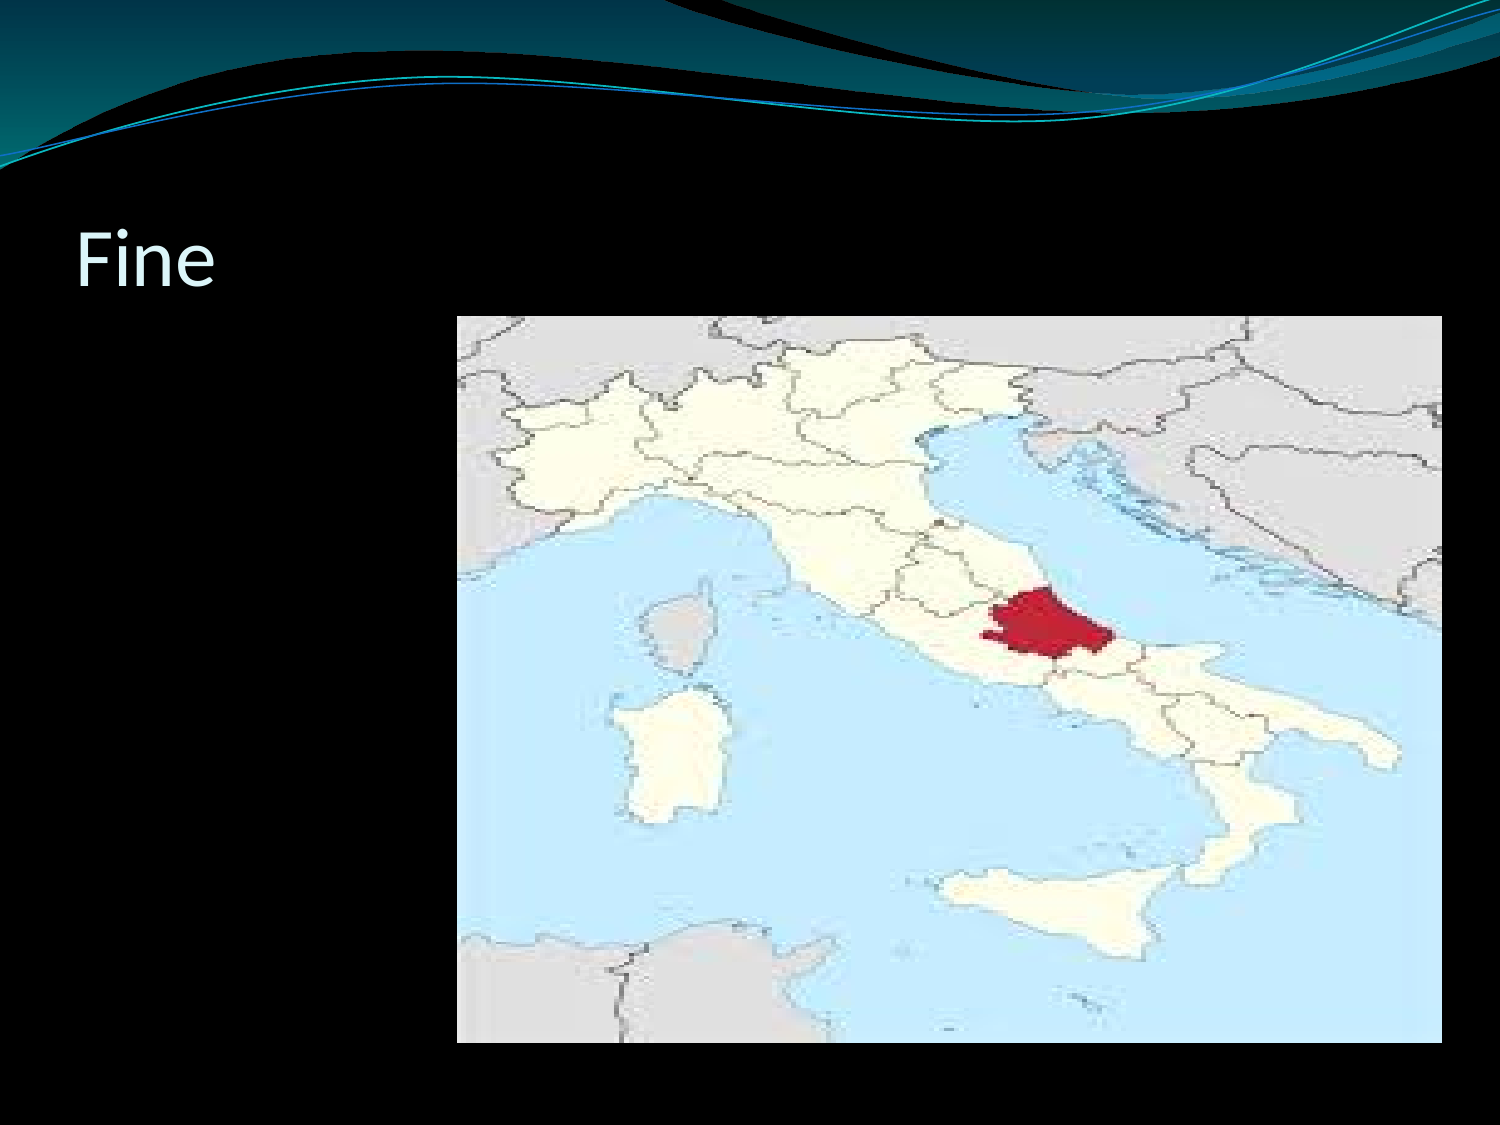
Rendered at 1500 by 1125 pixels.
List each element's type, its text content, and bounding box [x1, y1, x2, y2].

title Fine [75, 115, 1425, 303]
picture [456, 316, 1442, 1044]
